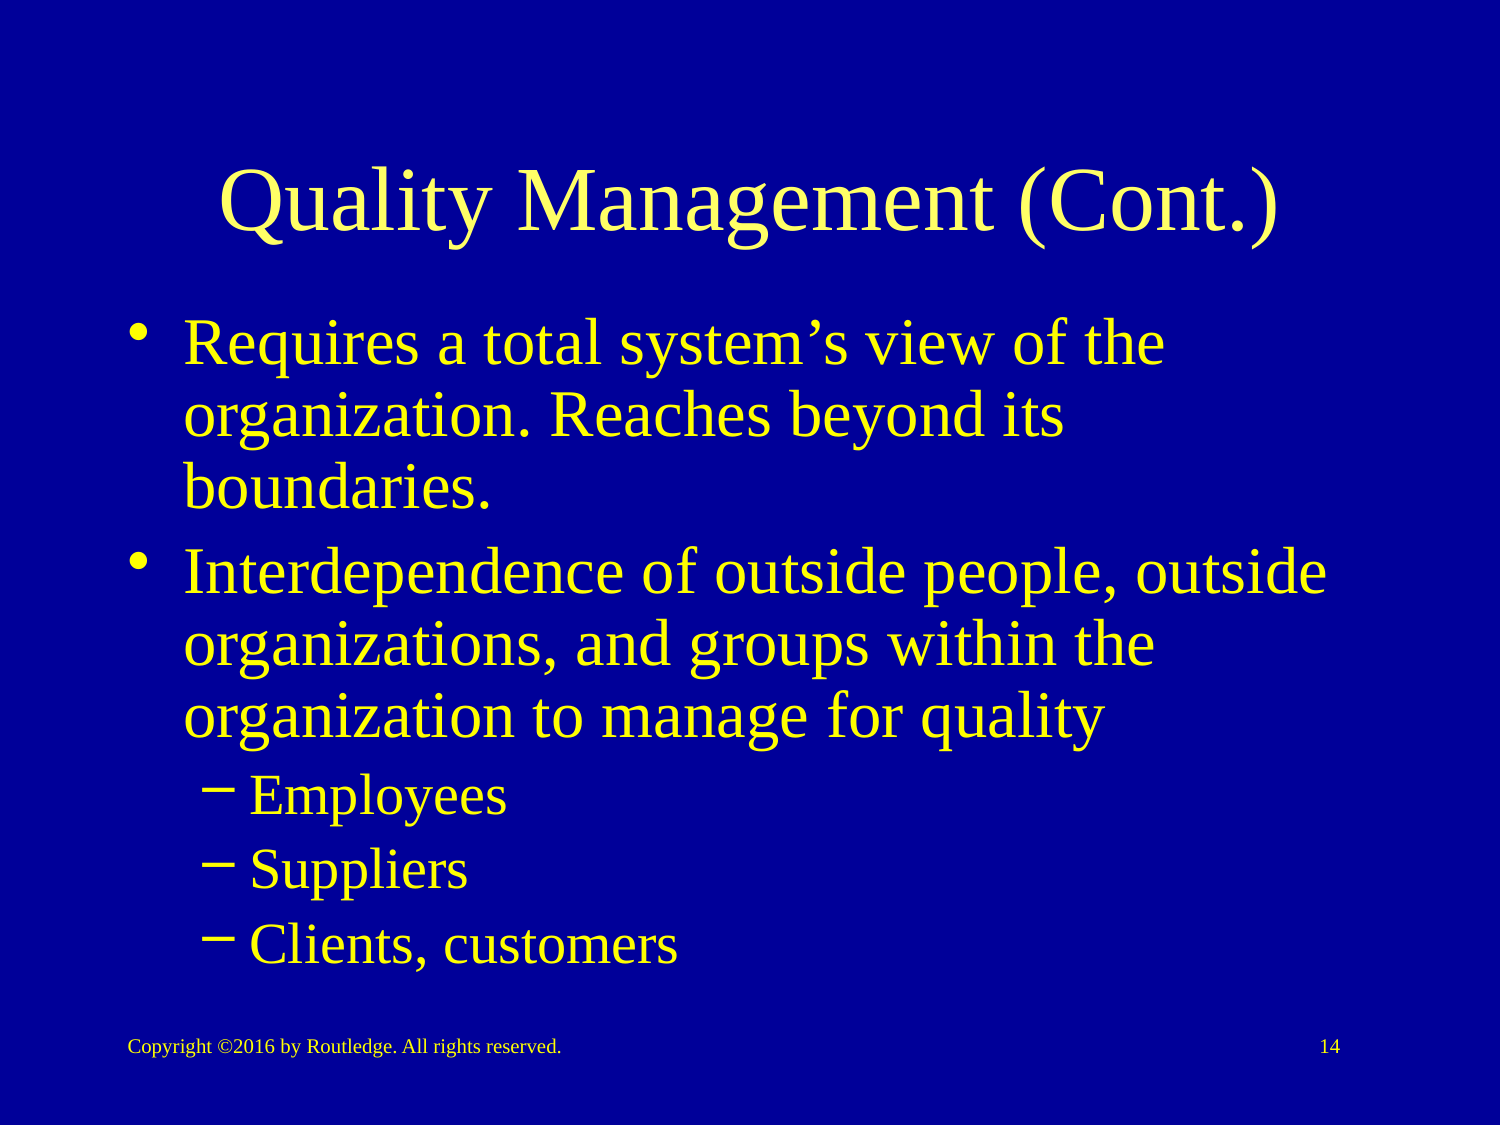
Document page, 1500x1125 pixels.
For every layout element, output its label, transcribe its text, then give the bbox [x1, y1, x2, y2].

list Requires a total system’s view of the organization. Reaches beyond its boundaries. Interdependence of outside people, outside organizations, and groups within the organization to manage for quality Employees Suppliers Clients, customers [112, 299, 1388, 975]
title Quality Management (Cont.) [112, 99, 1388, 288]
footer Copyright ©2016 by Routledge. All rights reserved. [111, 1024, 1267, 1101]
slide_number 14 [1303, 1024, 1388, 1101]
